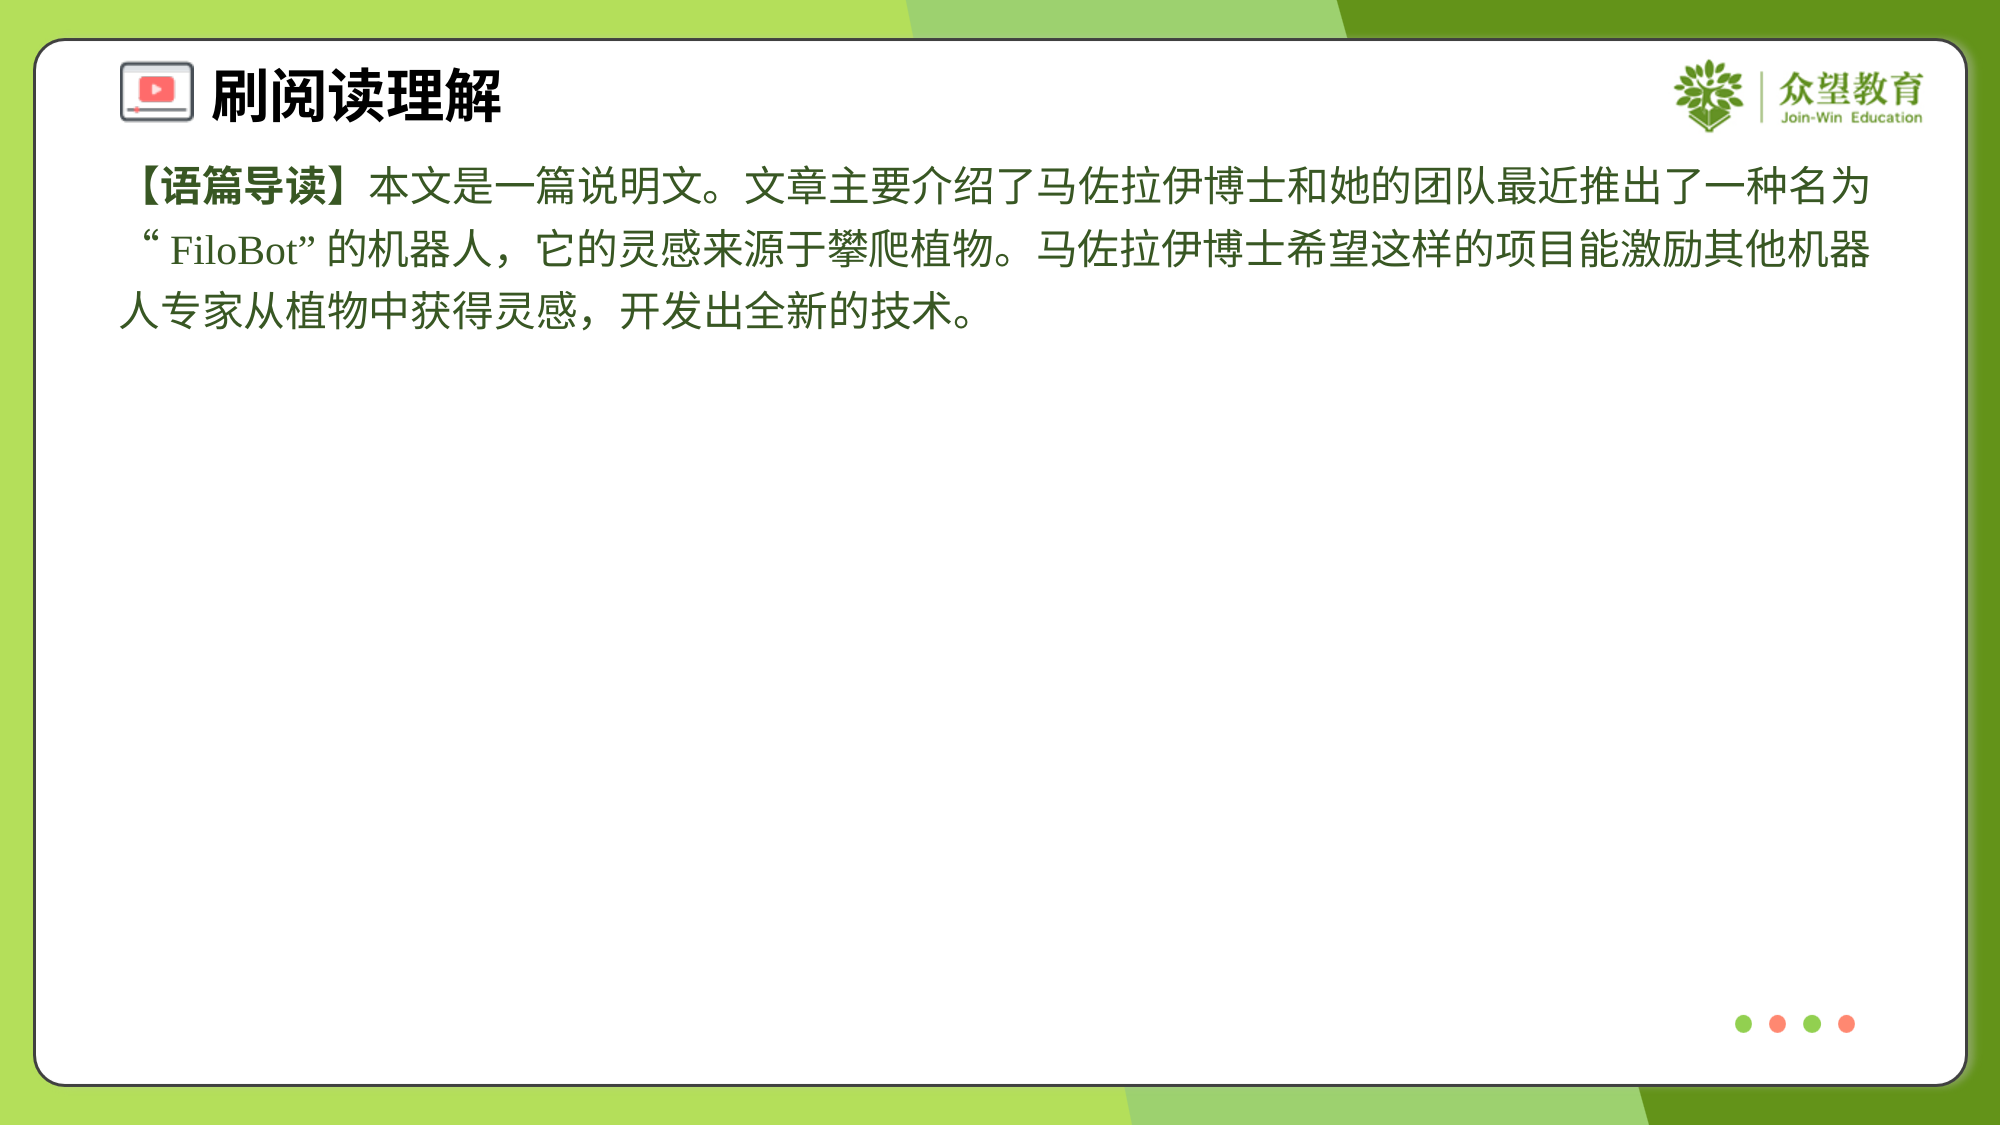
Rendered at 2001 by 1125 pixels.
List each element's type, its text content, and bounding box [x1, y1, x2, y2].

picture [0, 0, 2000, 1125]
text_box 【语篇导读】本文是一篇说明文。文章主要介绍了马佐拉伊博士和她的团队最近推出了一种名为“FiloBot”的机器人，它的灵感来源于攀爬植物。马佐拉伊博士希望这样的项目能激励其他机器人专家从植物中获得灵感，开发出全新的技术。 [118, 147, 1883, 331]
